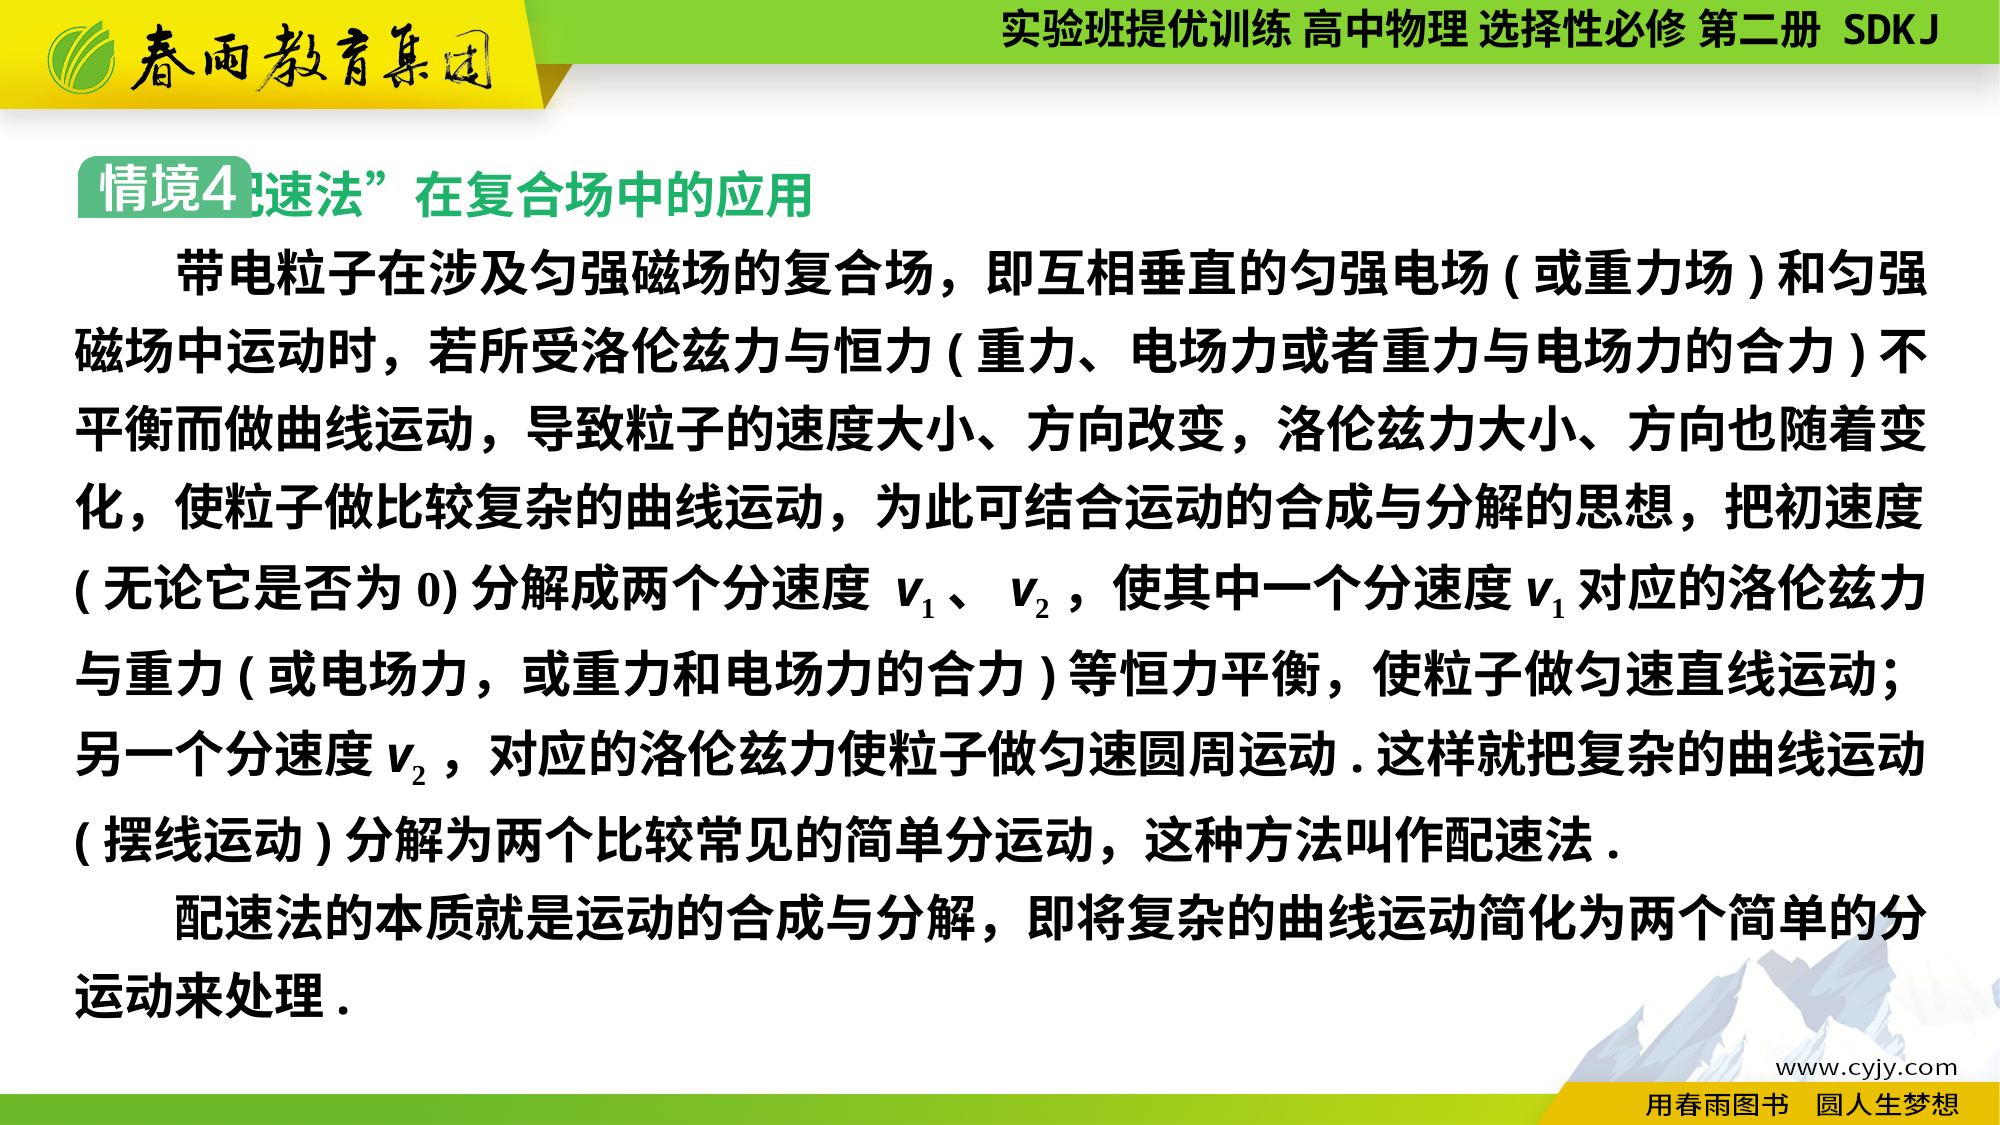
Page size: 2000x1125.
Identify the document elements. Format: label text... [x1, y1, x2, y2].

picture [0, 0, 2000, 1125]
list “配速法”在复合场中的应用 带电粒子在涉及匀强磁场的复合场，即互相垂直的匀强电场(或重力场)和匀强磁场中运动时，若所受洛伦兹力与恒力(重力、电场力或者重力与电场力的合力)不平衡而做曲线运动，导致粒子的速度大小、方向改变，洛伦兹力大小、方向也随着变化，使粒子做比较复杂的曲线运动，为此可结合运动的合成与分解的思想，把初速度(无论它是否为0)分解成两个分速度 v1、v2，使其中一个分速度v1对应的洛伦兹力与重力(或电场力，或重力和电场力的合力)等恒力平衡，使粒子做匀速直线运动；另一个分速度v2，对应的洛伦兹力使粒子做匀速圆周运动.这样就把复杂的曲线运动(摆线运动)分解为两个比较常见的简单分运动，这种方法叫作配速法. 配速法的本质就是运动的合成与分解，即将复杂的曲线运动简化为两个简单的分运动来处理. [59, 138, 1944, 1012]
